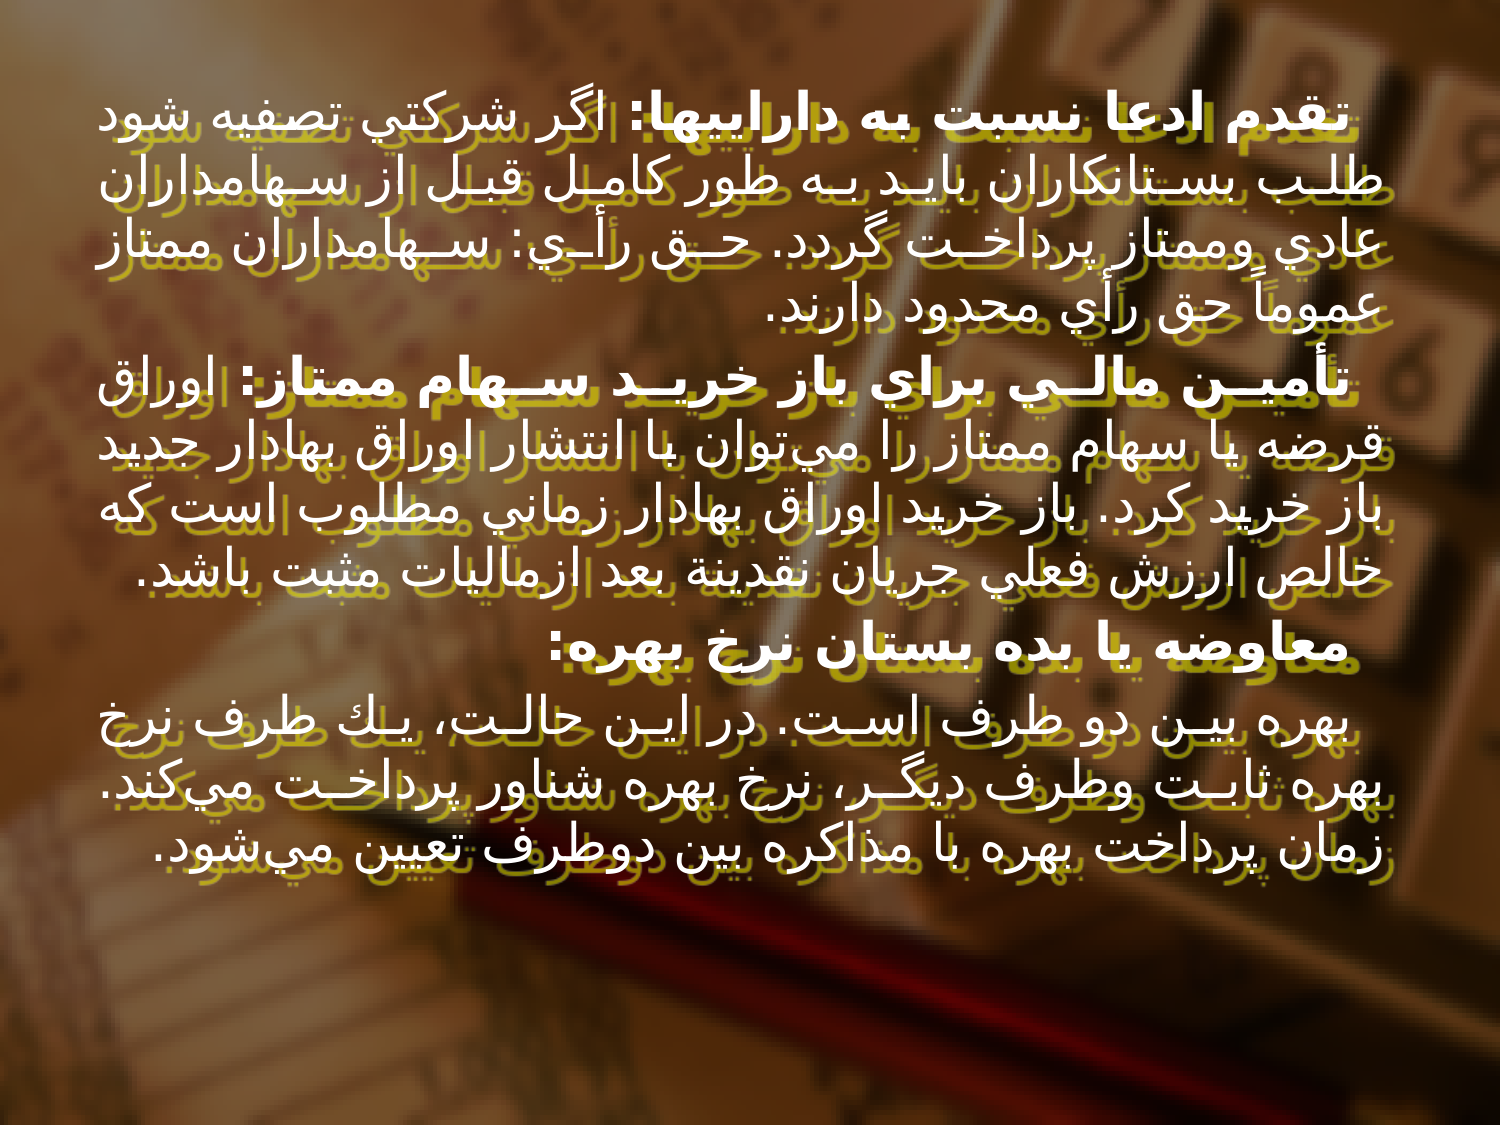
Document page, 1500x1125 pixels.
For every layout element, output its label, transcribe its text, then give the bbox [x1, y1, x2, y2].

picture [0, 0, 1500, 1125]
list تقدم ادعا نسبت به داراييها: اگر شركتي تصفيه شود طلب بستانكاران بايد به طور كامل قبل از سهامداران عادي وممتاز پرداخت گردد. حق رأي: سهامداران ممتاز عموماً حق رأي محدود دارند. تأمين مالي براي باز خريد سهام ممتاز: اوراق قرضه يا سهام ممتاز را مي‌توان با انتشار اوراق بهادار جديد باز خريد كرد. باز خريد اوراق بهادار زماني مطلوب است كه خالص ارزش فعلي جريان نقدينة بعد ازماليات مثبت باشد. معاوضه يا بده بستان نرخ بهره: بهره بين دو طرف است. در اين حالت، يك طرف نرخ بهره ثابت وطرف ديگر، نرخ بهره شناور پرداخت مي‌كند. زمان پرداخت بهره با مذاكره بين دوطرف تعيين مي‌شود. [82, 70, 1418, 926]
